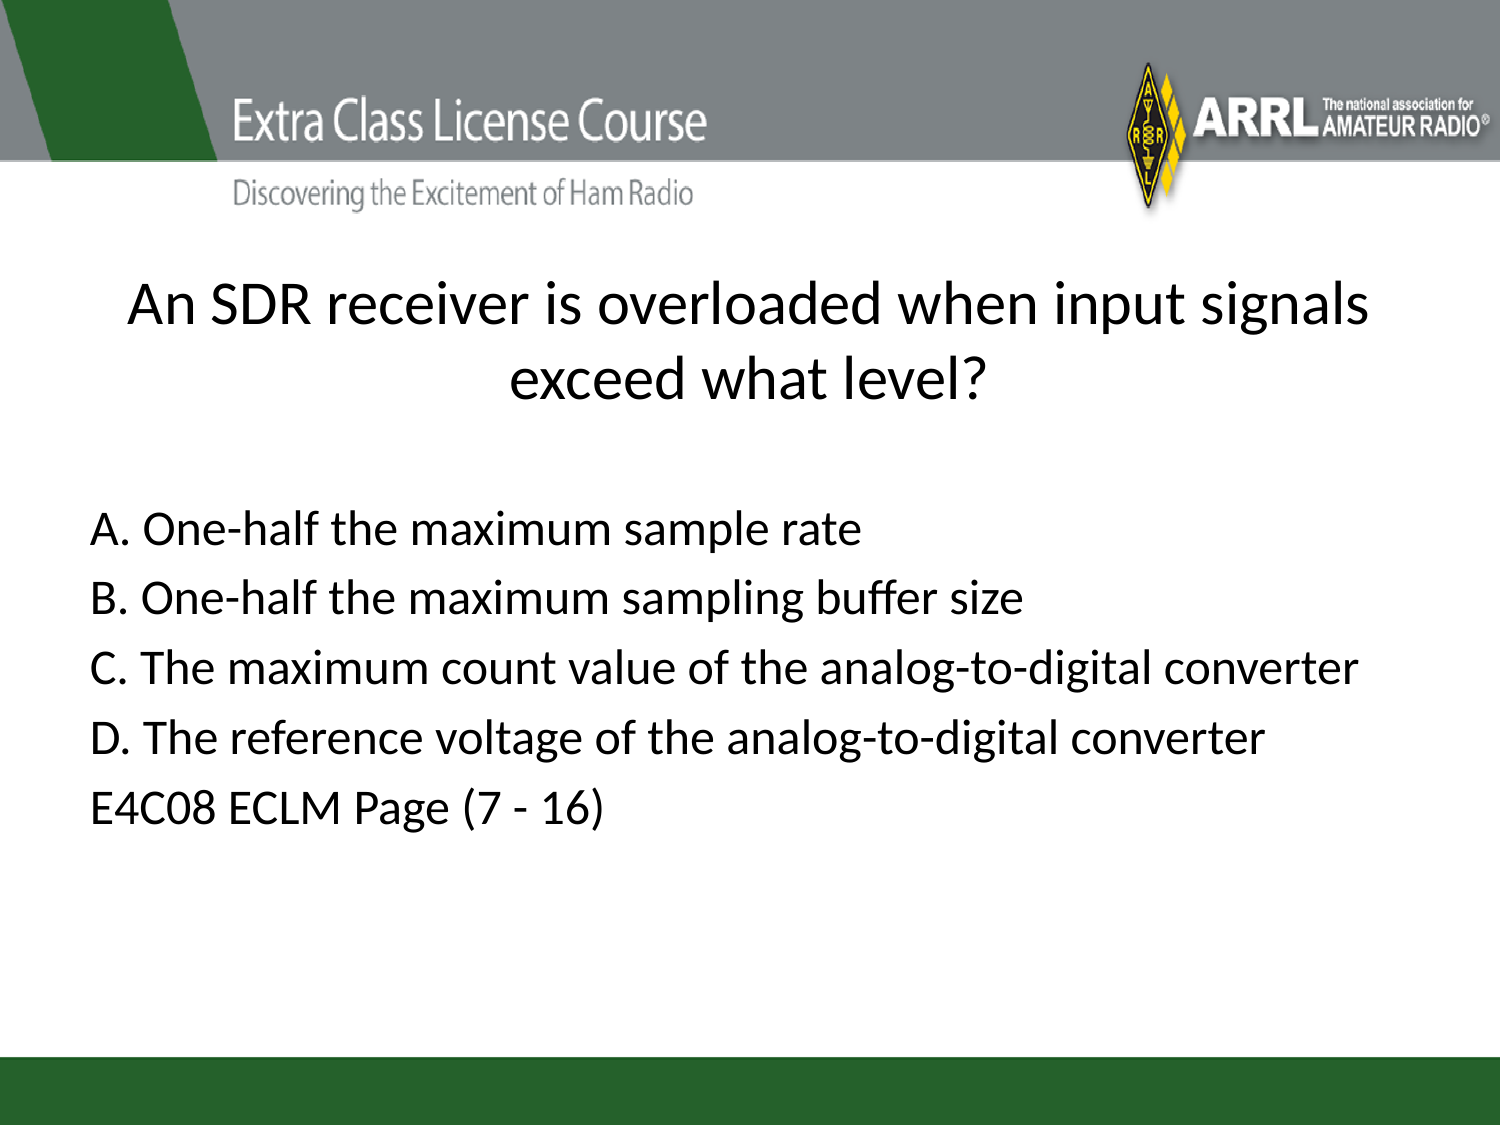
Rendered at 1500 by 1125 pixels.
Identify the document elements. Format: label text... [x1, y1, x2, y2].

list A. One-half the maximum sample rate B. One-half the maximum sampling buffer size C. The maximum count value of the analog-to-digital converter D. The reference voltage of the analog-to-digital converter E4C08 ECLM Page (7 - 16) [75, 487, 1425, 1005]
picture [0, 0, 1500, 1125]
title An SDR receiver is overloaded when input signals exceed what level? [75, 254, 1425, 435]
